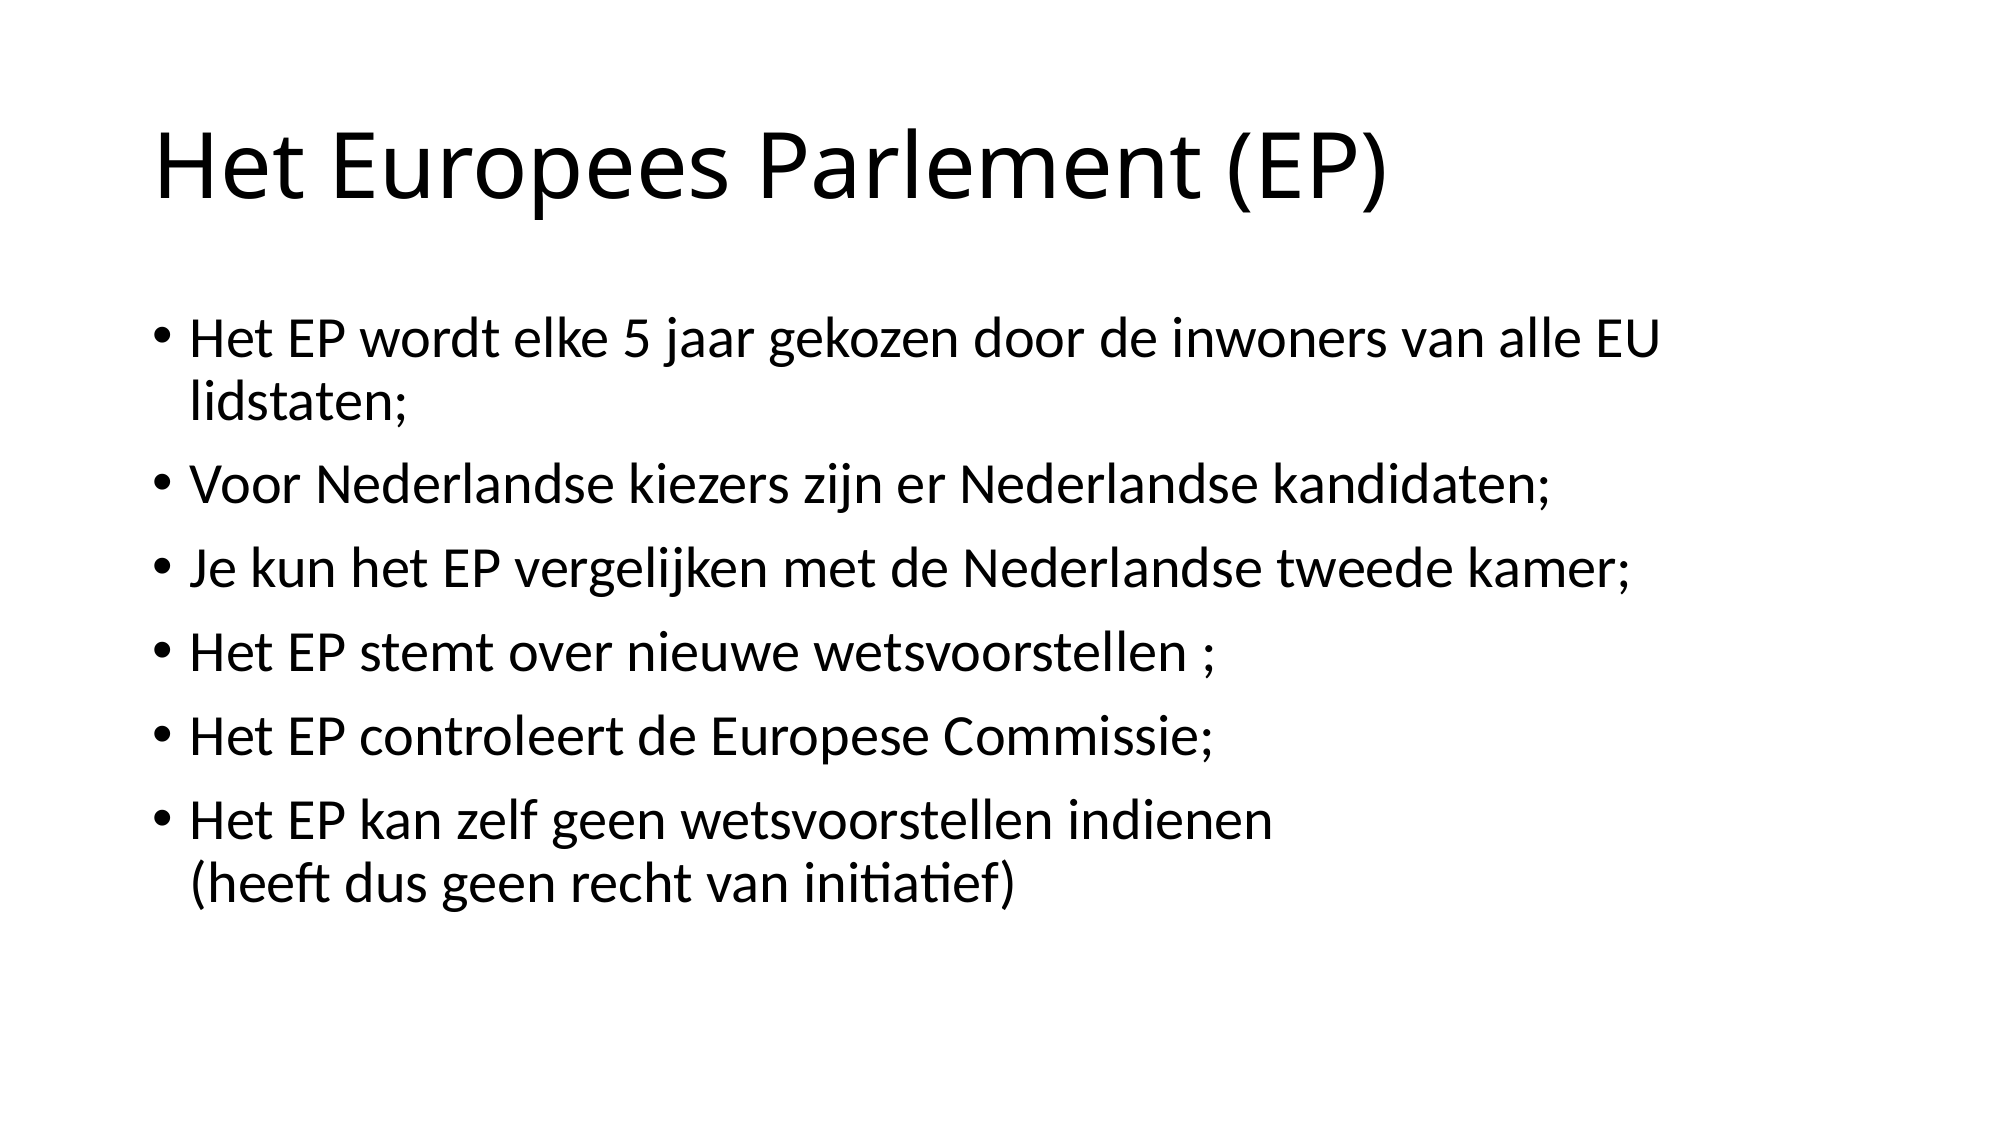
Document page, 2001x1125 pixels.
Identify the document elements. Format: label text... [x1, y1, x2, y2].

title Het Europees Parlement (EP) [137, 59, 1863, 278]
list Het EP wordt elke 5 jaar gekozen door de inwoners van alle EU lidstaten; Voor Nederlandse kiezers zijn er Nederlandse kandidaten; Je kun het EP vergelijken met de Nederlandse tweede kamer; Het EP stemt over nieuwe wetsvoorstellen ; Het EP controleert de Europese Commissie; Het EP kan zelf geen wetsvoorstellen indienen (heeft dus geen recht van initiatief) [137, 299, 1863, 1014]
